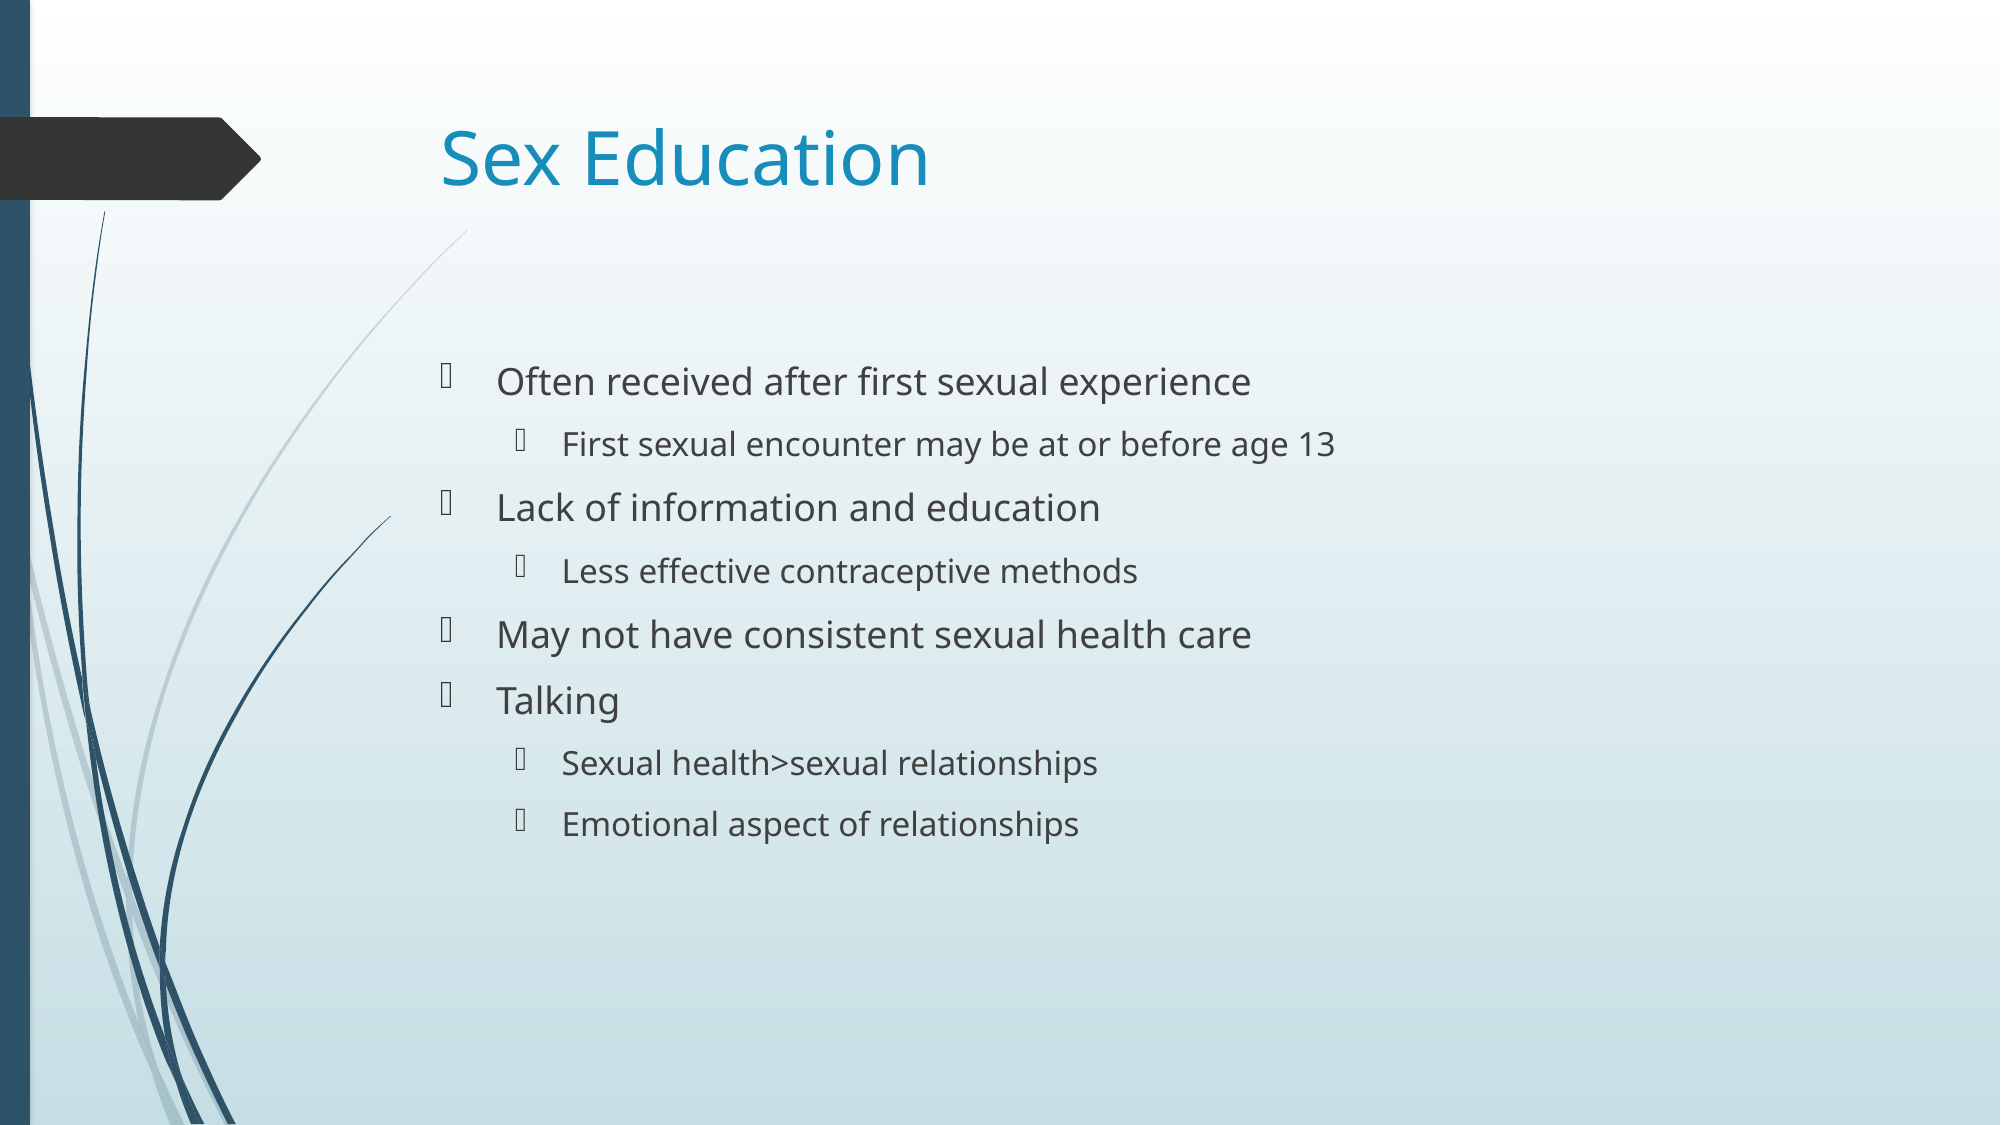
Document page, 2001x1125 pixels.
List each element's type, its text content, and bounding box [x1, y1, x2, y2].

list Often received after first sexual experience First sexual encounter may be at or before age 13 Lack of information and education Less effective contraceptive methods May not have consistent sexual health care Talking Sexual health>sexual relationships Emotional aspect of relationships [424, 350, 1888, 970]
title Sex Education [425, 102, 1888, 313]
